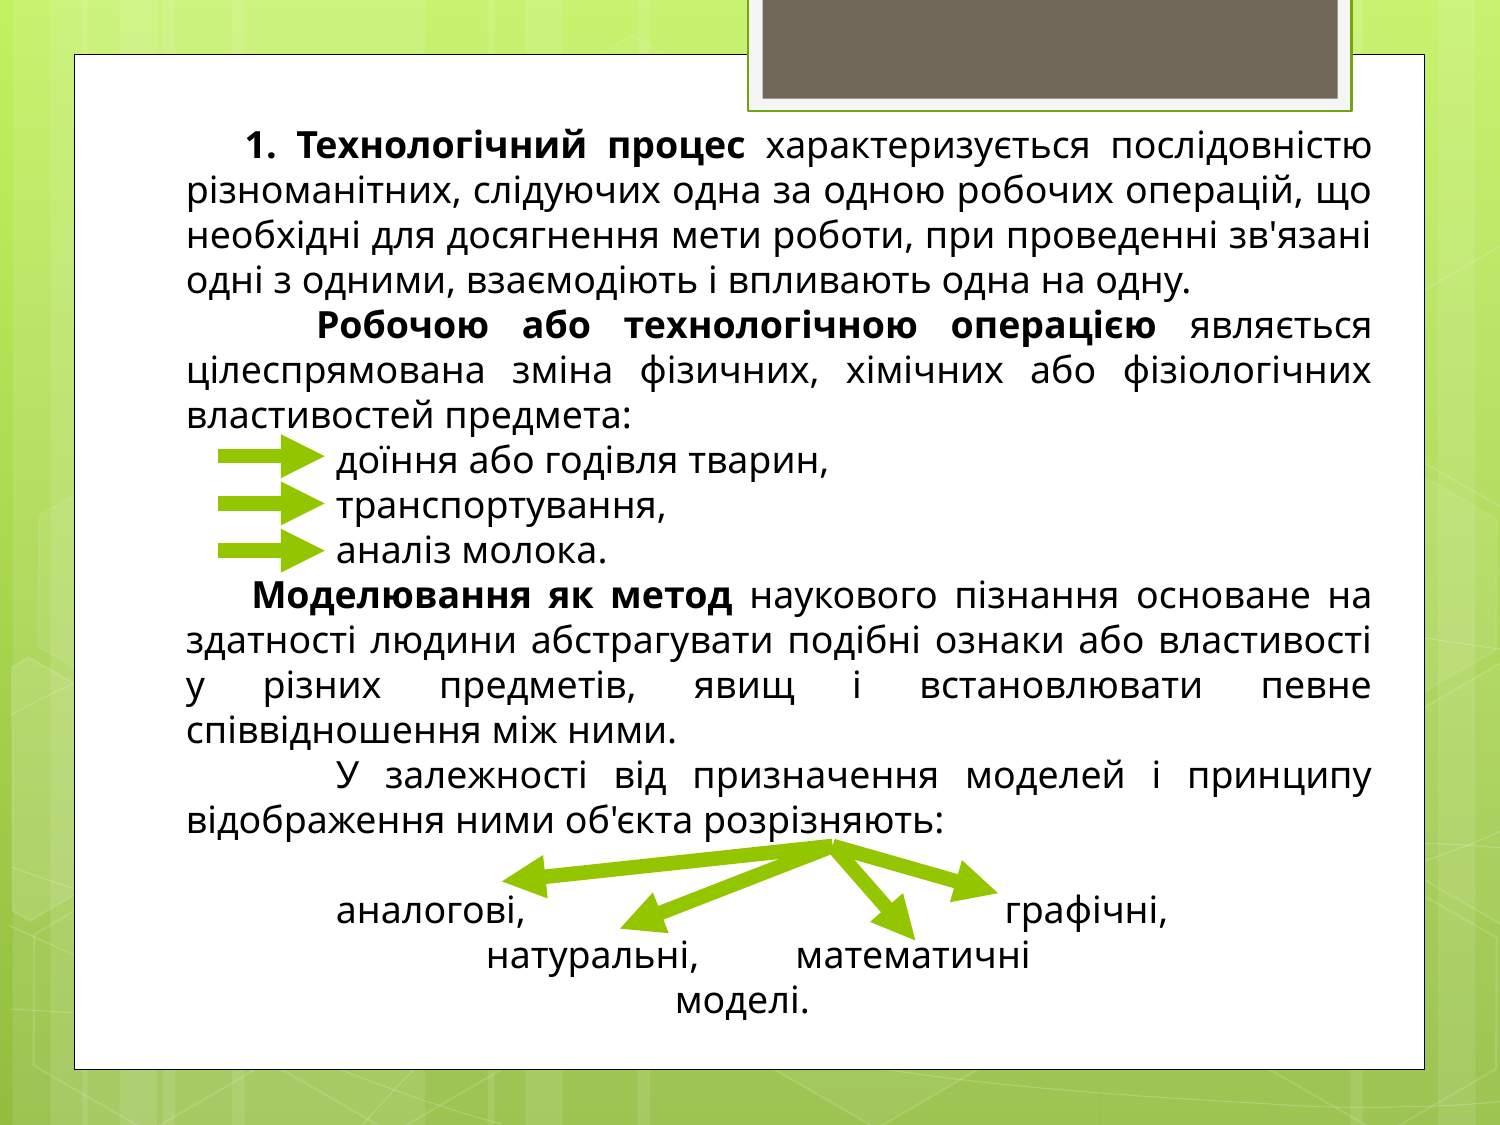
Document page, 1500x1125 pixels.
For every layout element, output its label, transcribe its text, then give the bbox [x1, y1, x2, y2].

text_box 1. Технологічний процес характеризується послідовністю різноманітних, слідуючих одна за одною робочих операцій, що необхідні для досягнення мети роботи, при проведенні зв'язані одні з одними, взаємодіють і впливають одна на одну. Робочою або технологічною операцією являється цілеспрямована зміна фізичних, хімічних або фізіологічних властивостей предмета: доїння або годівля тварин, транспортування, аналіз молока. Моделювання як метод наукового пізнання основане на здатності людини абстрагувати подібні ознаки або властивості у різних предметів, явищ і встановлювати певне співвідношення між ними. У залежності від призначення моделей і принципу відображення ними об'єкта розрізняють: аналогові, графічні, натуральні, математичні моделі. [171, 113, 1388, 1074]
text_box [501, 845, 619, 882]
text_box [916, 845, 999, 894]
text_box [832, 845, 916, 941]
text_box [619, 845, 832, 929]
